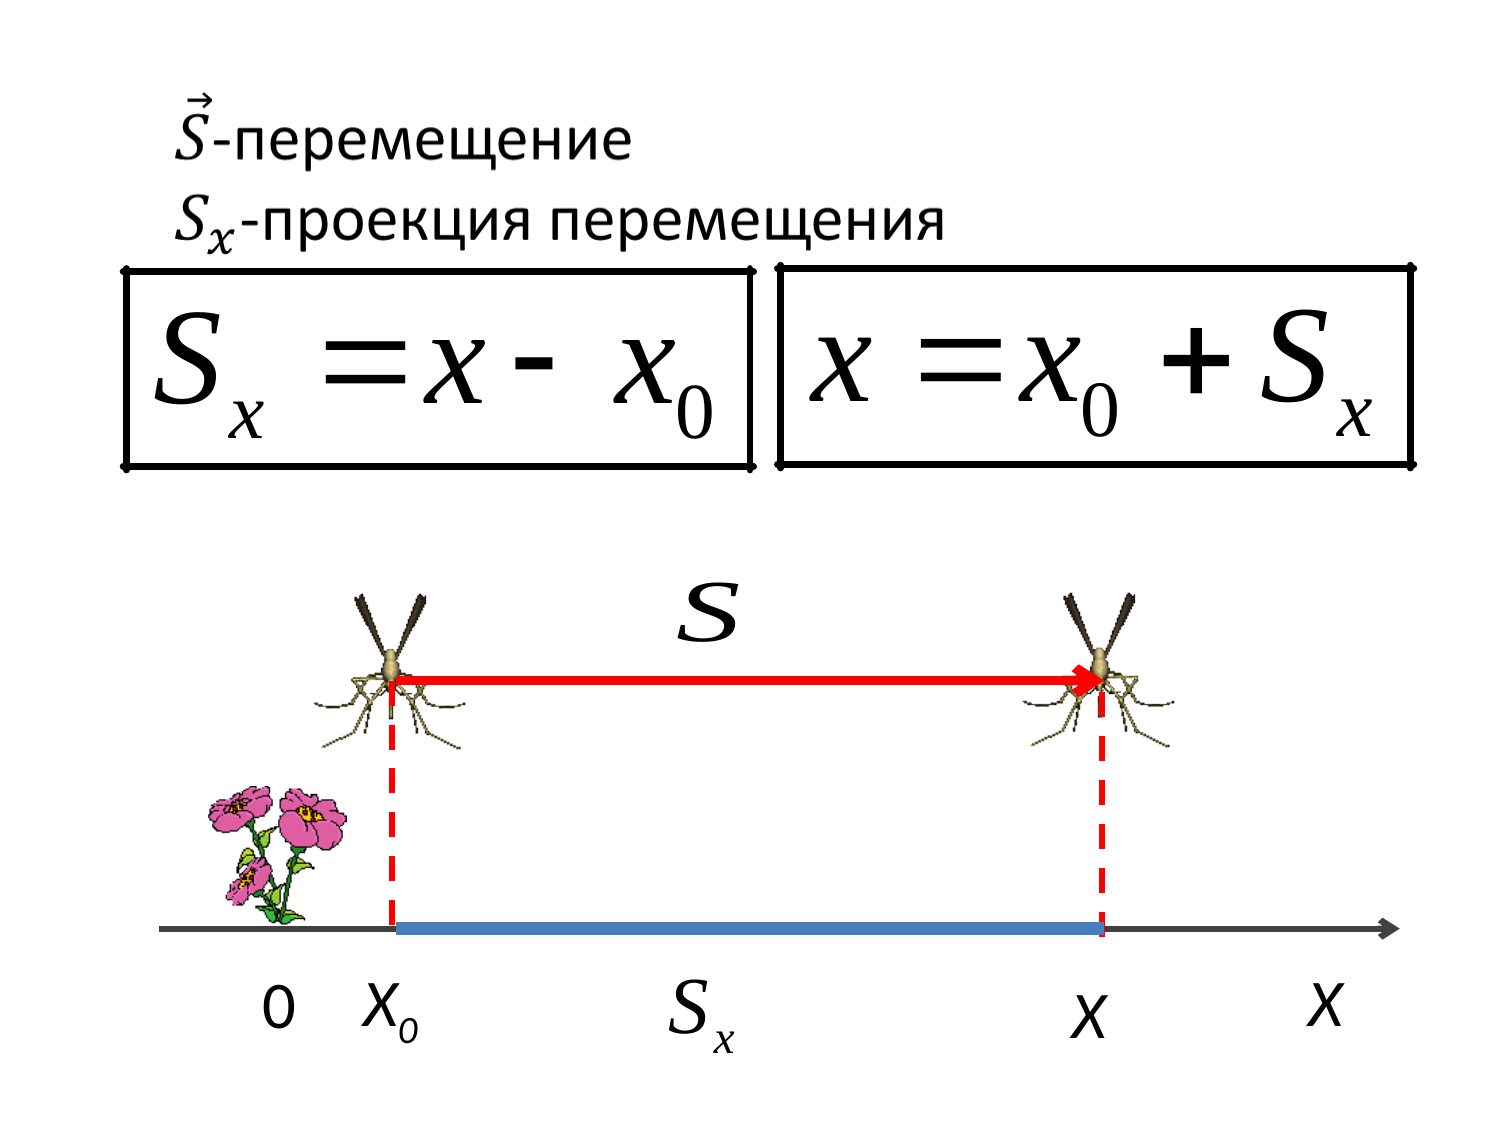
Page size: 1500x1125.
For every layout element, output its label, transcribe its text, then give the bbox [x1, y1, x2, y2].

text_box 0 [247, 954, 331, 1050]
picture [265, 575, 516, 764]
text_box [99, 243, 750, 496]
picture [206, 786, 347, 926]
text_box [754, 239, 1445, 494]
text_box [655, 952, 751, 1074]
text_box X0 [348, 952, 455, 1059]
text_box X [1056, 964, 1140, 1059]
text_box [159, 78, 1140, 241]
picture [974, 573, 1225, 762]
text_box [655, 538, 774, 665]
text_box X [1293, 952, 1376, 1047]
